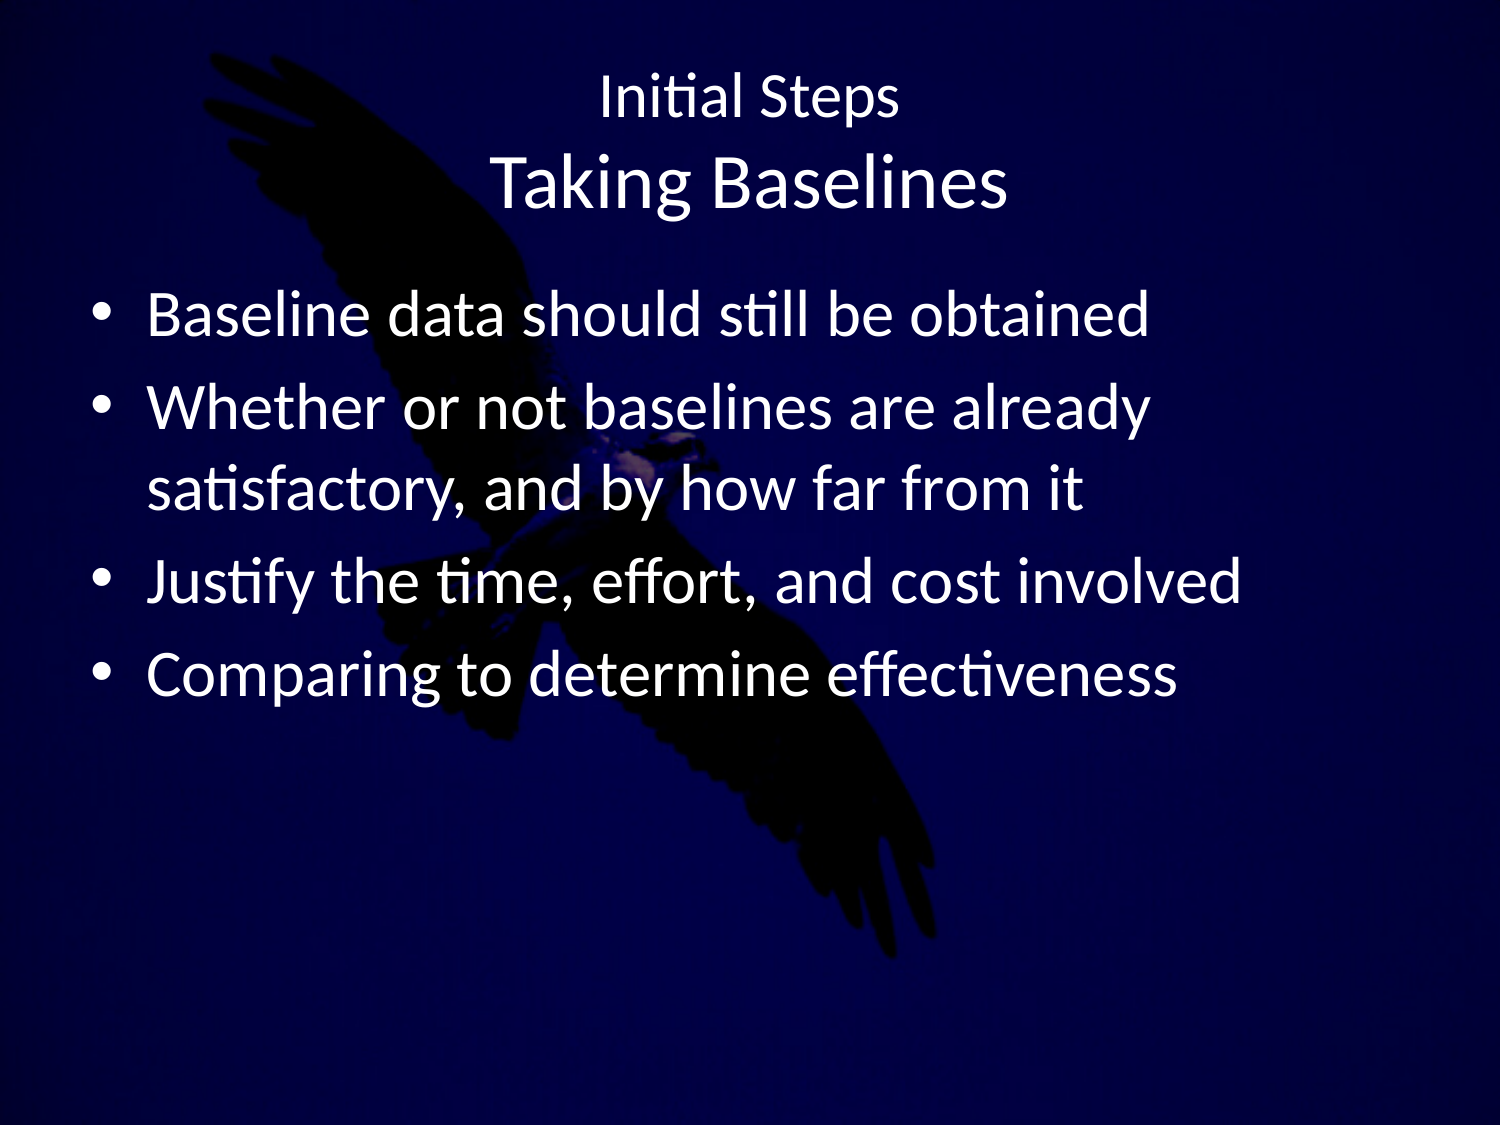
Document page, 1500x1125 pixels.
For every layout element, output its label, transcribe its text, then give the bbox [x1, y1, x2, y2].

picture [0, 0, 1500, 1125]
list Baseline data should still be obtained Whether or not baselines are already satisfactory, and by how far from it Justify the time, effort, and cost involved Comparing to determine effectiveness [75, 262, 1425, 1005]
title Initial Steps Taking Baselines [75, 45, 1425, 233]
